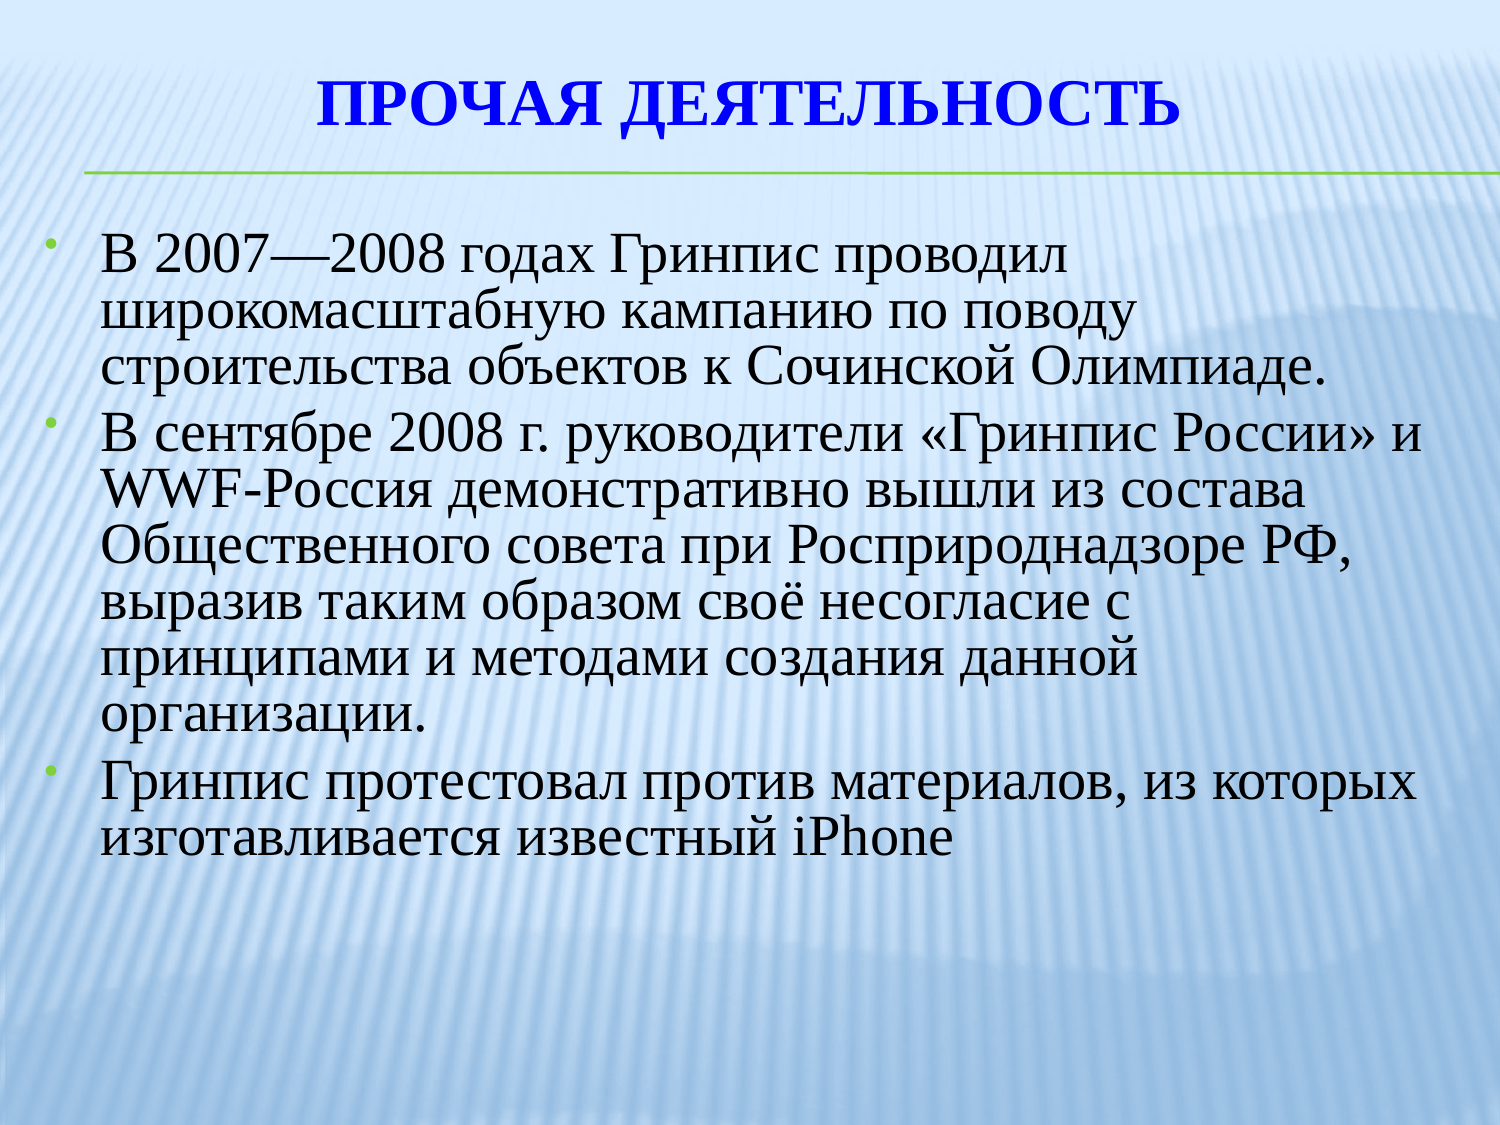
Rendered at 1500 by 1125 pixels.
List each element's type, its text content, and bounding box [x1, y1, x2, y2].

list В 2007—2008 годах Гринпис проводил широкомасштабную кампанию по поводу строительства объектов к Сочинской Олимпиаде. В сентябре 2008 г. руководители «Гринпис России» и WWF-Россия демонстративно вышли из состава Общественного совета при Росприроднадзоре РФ, выразив таким образом своё несогласие с принципами и методами создания данной организации. Гринпис протестовал против материалов, из которых изготавливается известный iPhone [29, 220, 1469, 1000]
title Прочая деятельность [75, 45, 1425, 154]
